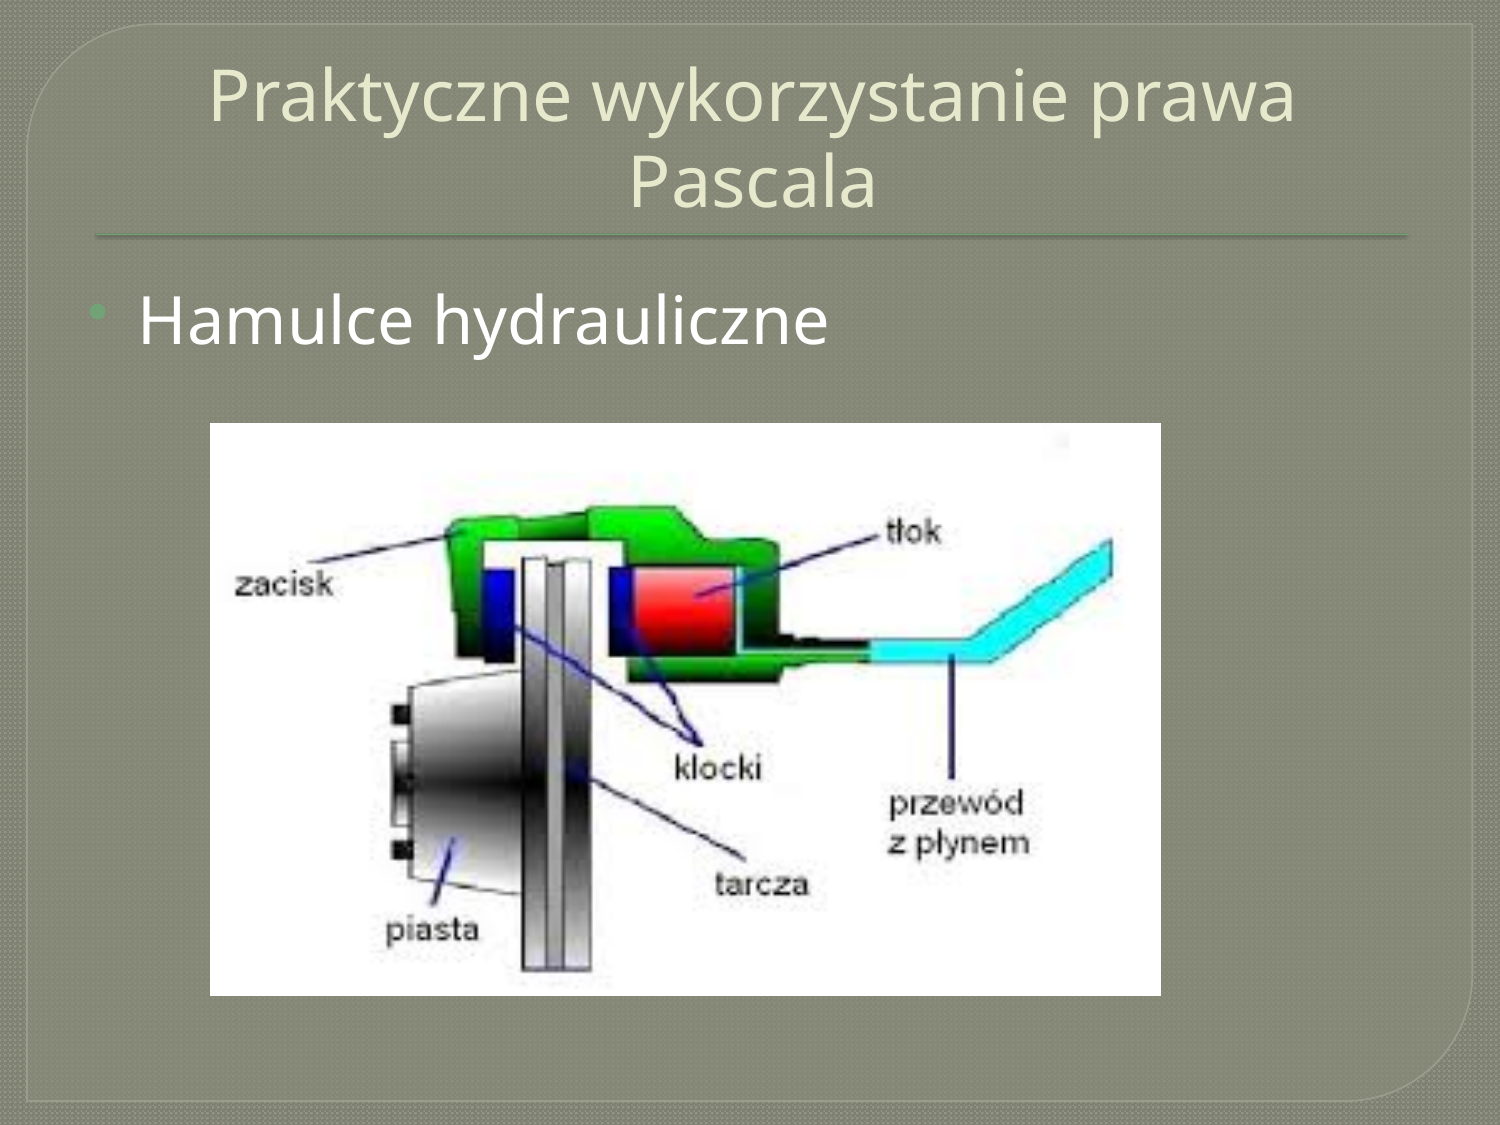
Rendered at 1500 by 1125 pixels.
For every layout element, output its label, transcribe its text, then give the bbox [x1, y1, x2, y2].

picture [210, 423, 1161, 997]
title Praktyczne wykorzystanie prawa Pascala [75, 41, 1425, 230]
list Hamulce hydrauliczne [75, 270, 1425, 1013]
